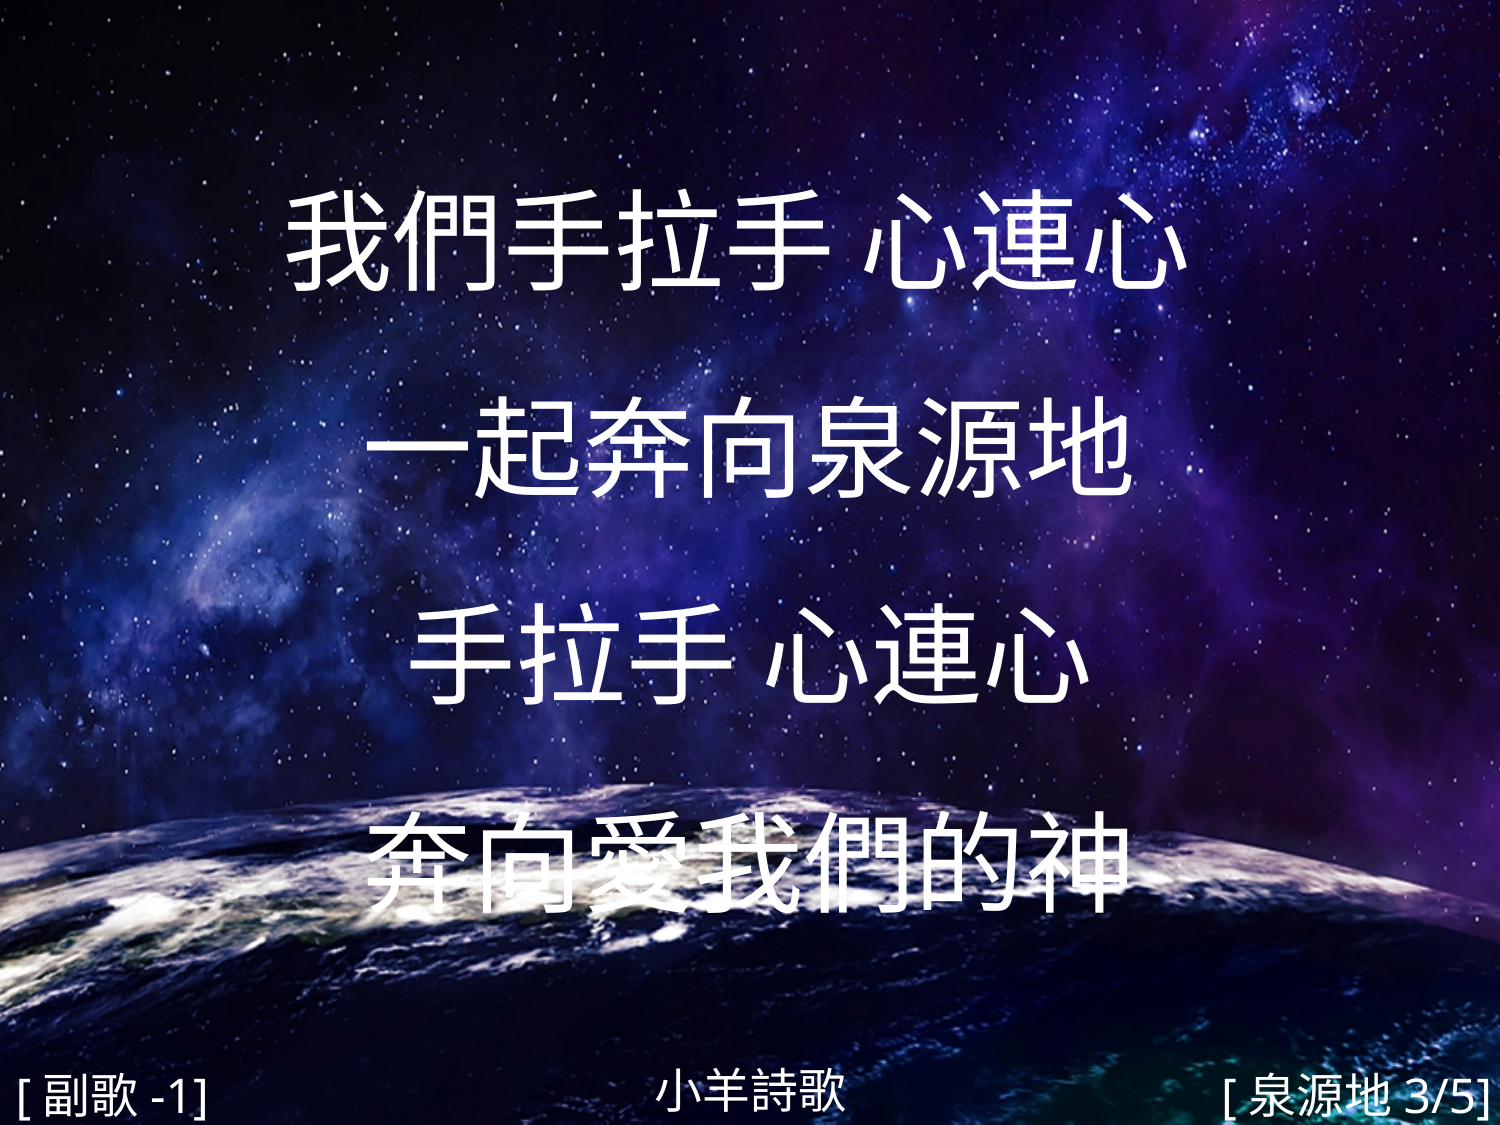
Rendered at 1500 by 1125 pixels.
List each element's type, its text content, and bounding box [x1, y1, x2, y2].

picture [0, 706, 1500, 1053]
text_box 我們手拉手 心連心 一起奔向泉源地 手拉手 心連心 奔向愛我們的神 [0, 89, 1500, 706]
text_box [副歌-1] [0, 1058, 271, 1125]
text_box [泉源地3/5] [868, 1058, 1500, 1125]
subtitle 小羊詩歌 [0, 1053, 1500, 1125]
title [0, 706, 1494, 710]
picture [0, 0, 1500, 89]
